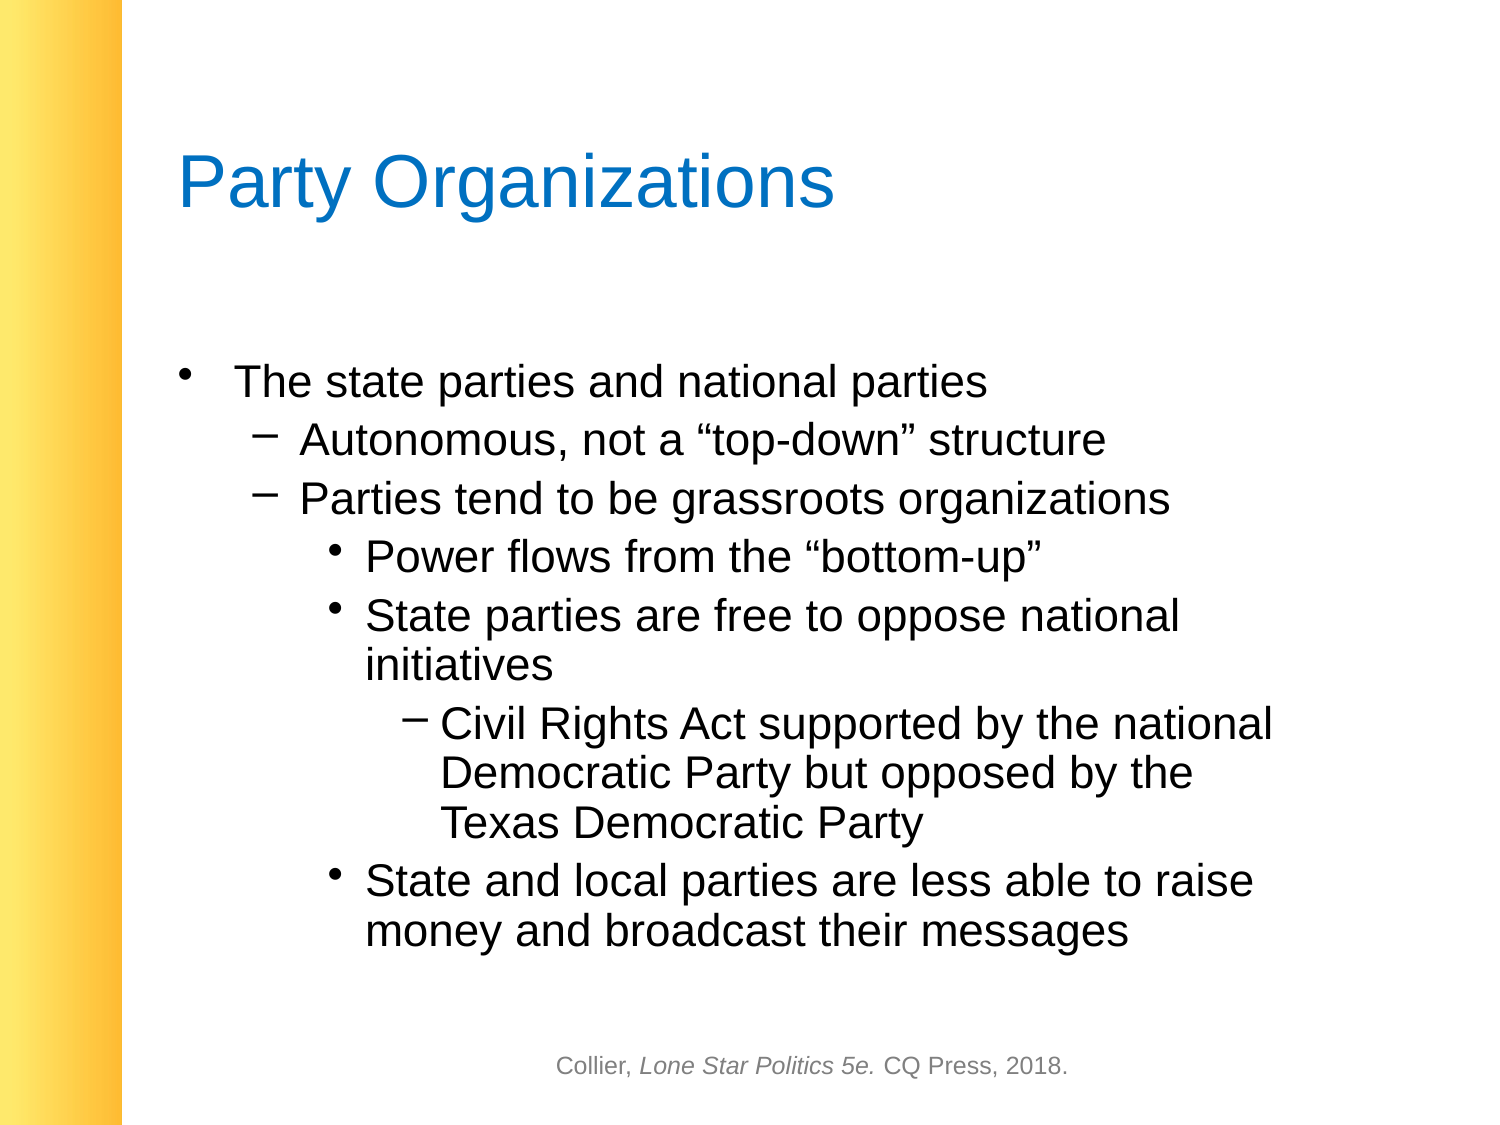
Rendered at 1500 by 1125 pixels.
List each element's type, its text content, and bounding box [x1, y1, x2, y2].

text_box Collier, Lone Star Politics 5e. CQ Press, 2018. [525, 1042, 1100, 1087]
list The state parties and national parties Autonomous, not a “top-down” structure Parties tend to be grassroots organizations Power flows from the “bottom-up” State parties are free to oppose national initiatives Civil Rights Act supported by the national Democratic Party but opposed by the Texas Democratic Party State and local parties are less able to raise money and broadcast their messages [162, 350, 1325, 988]
picture [0, 0, 1500, 1125]
title Party Organizations [162, 125, 1213, 313]
